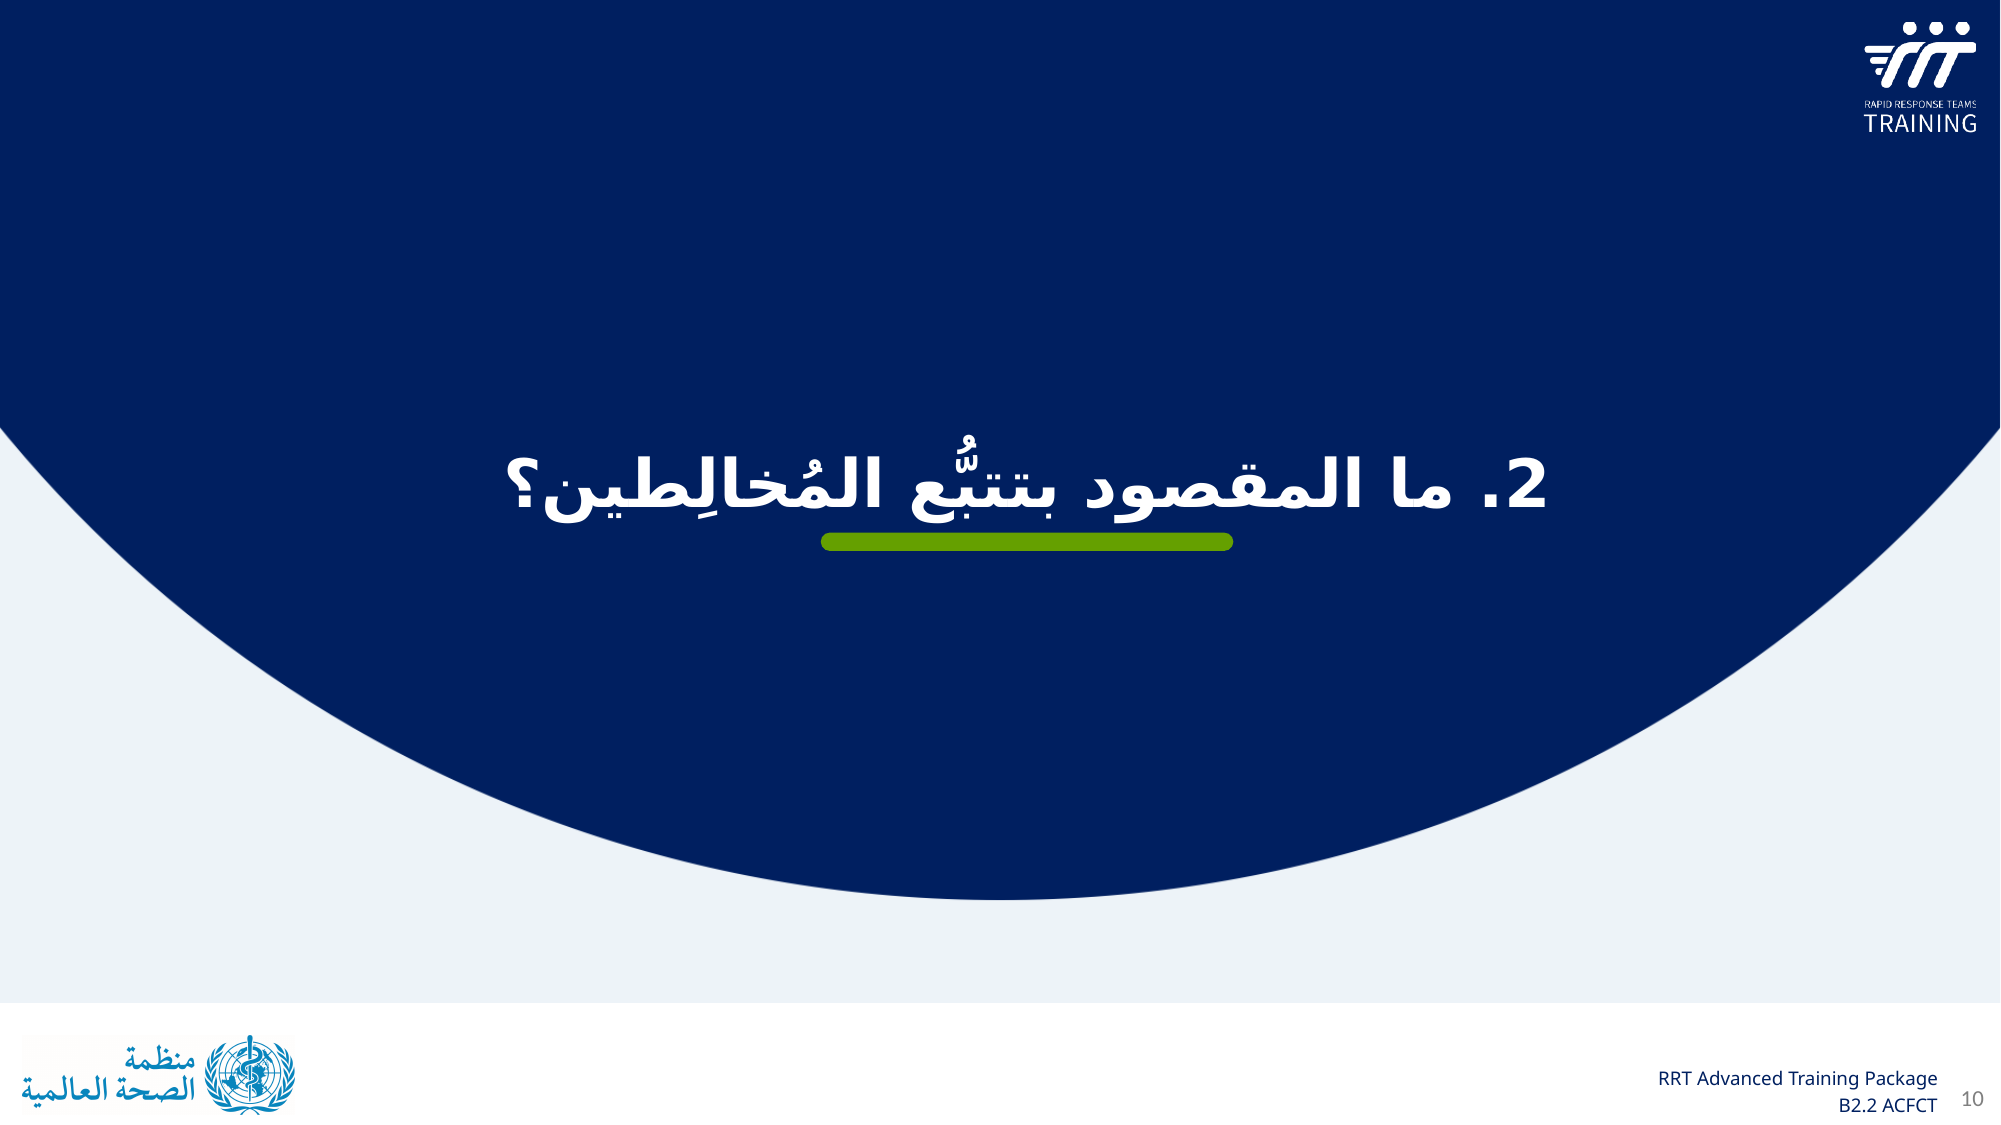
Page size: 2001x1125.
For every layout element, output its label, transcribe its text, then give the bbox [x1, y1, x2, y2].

picture [0, 0, 2001, 1003]
list 2. ما المقصود بتتبُّع المُخالِطين؟ [95, 322, 1959, 631]
picture [252, 1050, 258, 1059]
picture [22, 1035, 295, 1115]
